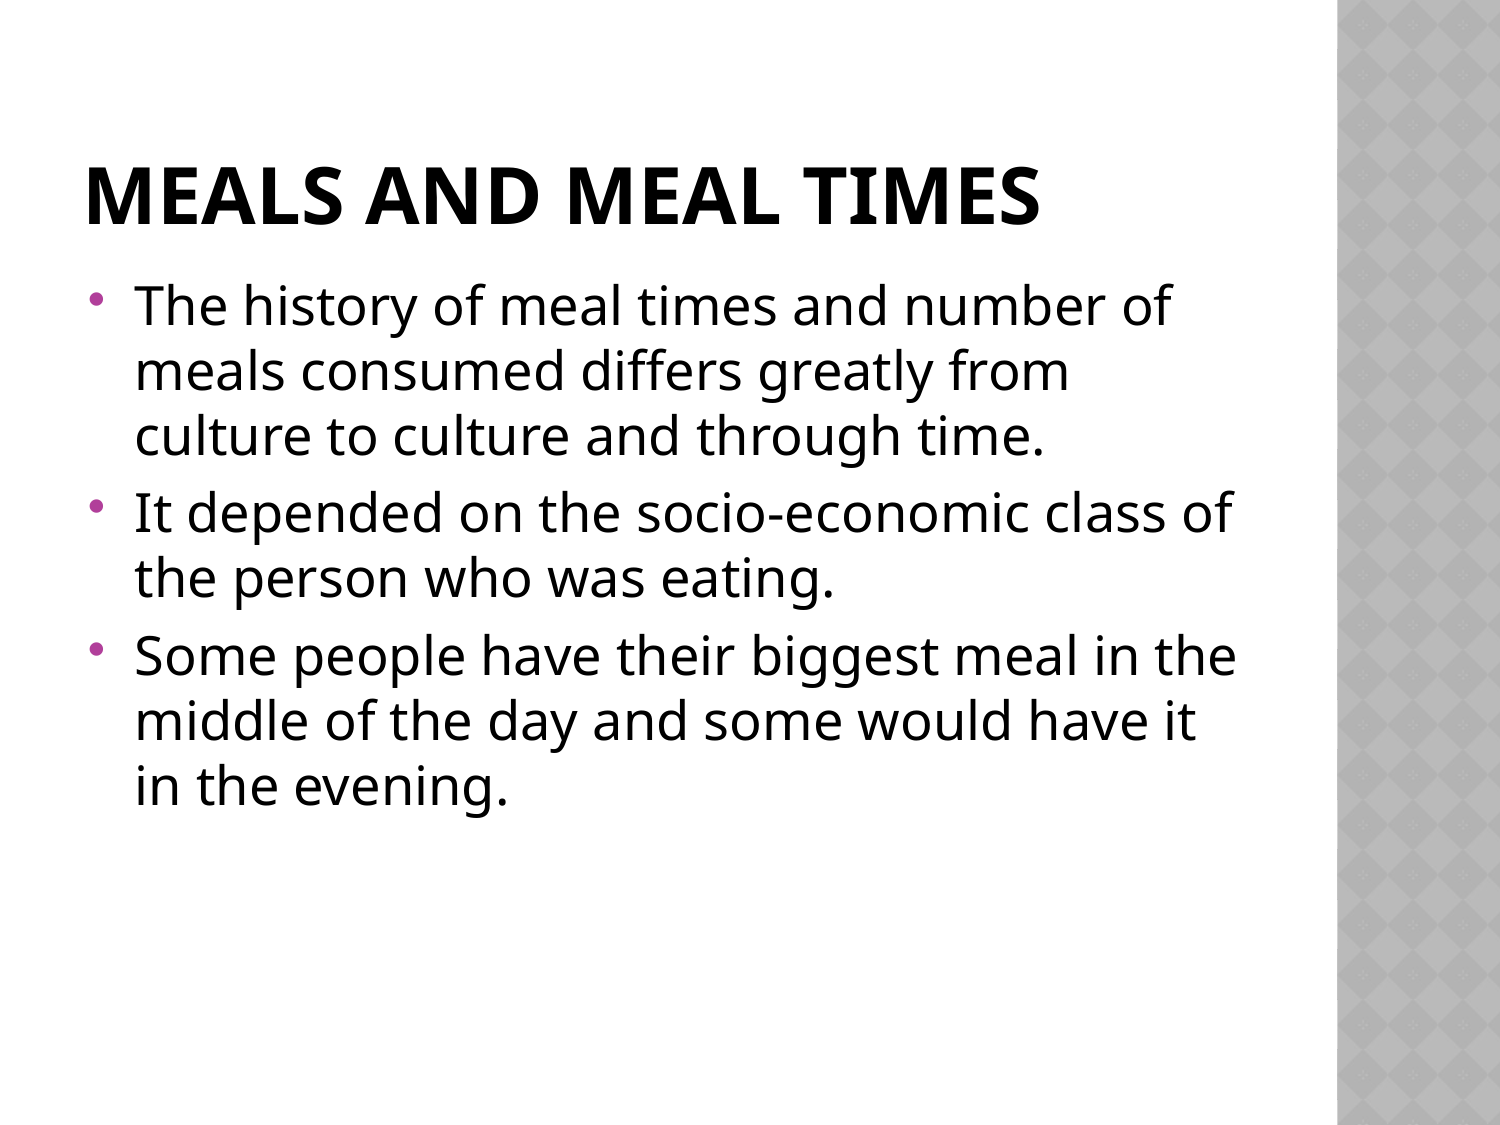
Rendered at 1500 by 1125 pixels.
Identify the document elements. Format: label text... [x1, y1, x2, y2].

title Meals and meal times [75, 52, 1263, 240]
list The history of meal times and number of meals consumed differs greatly from culture to culture and through time. It depended on the socio-economic class of the person who was eating. Some people have their biggest meal in the middle of the day and some would have it in the evening. [75, 264, 1263, 1059]
